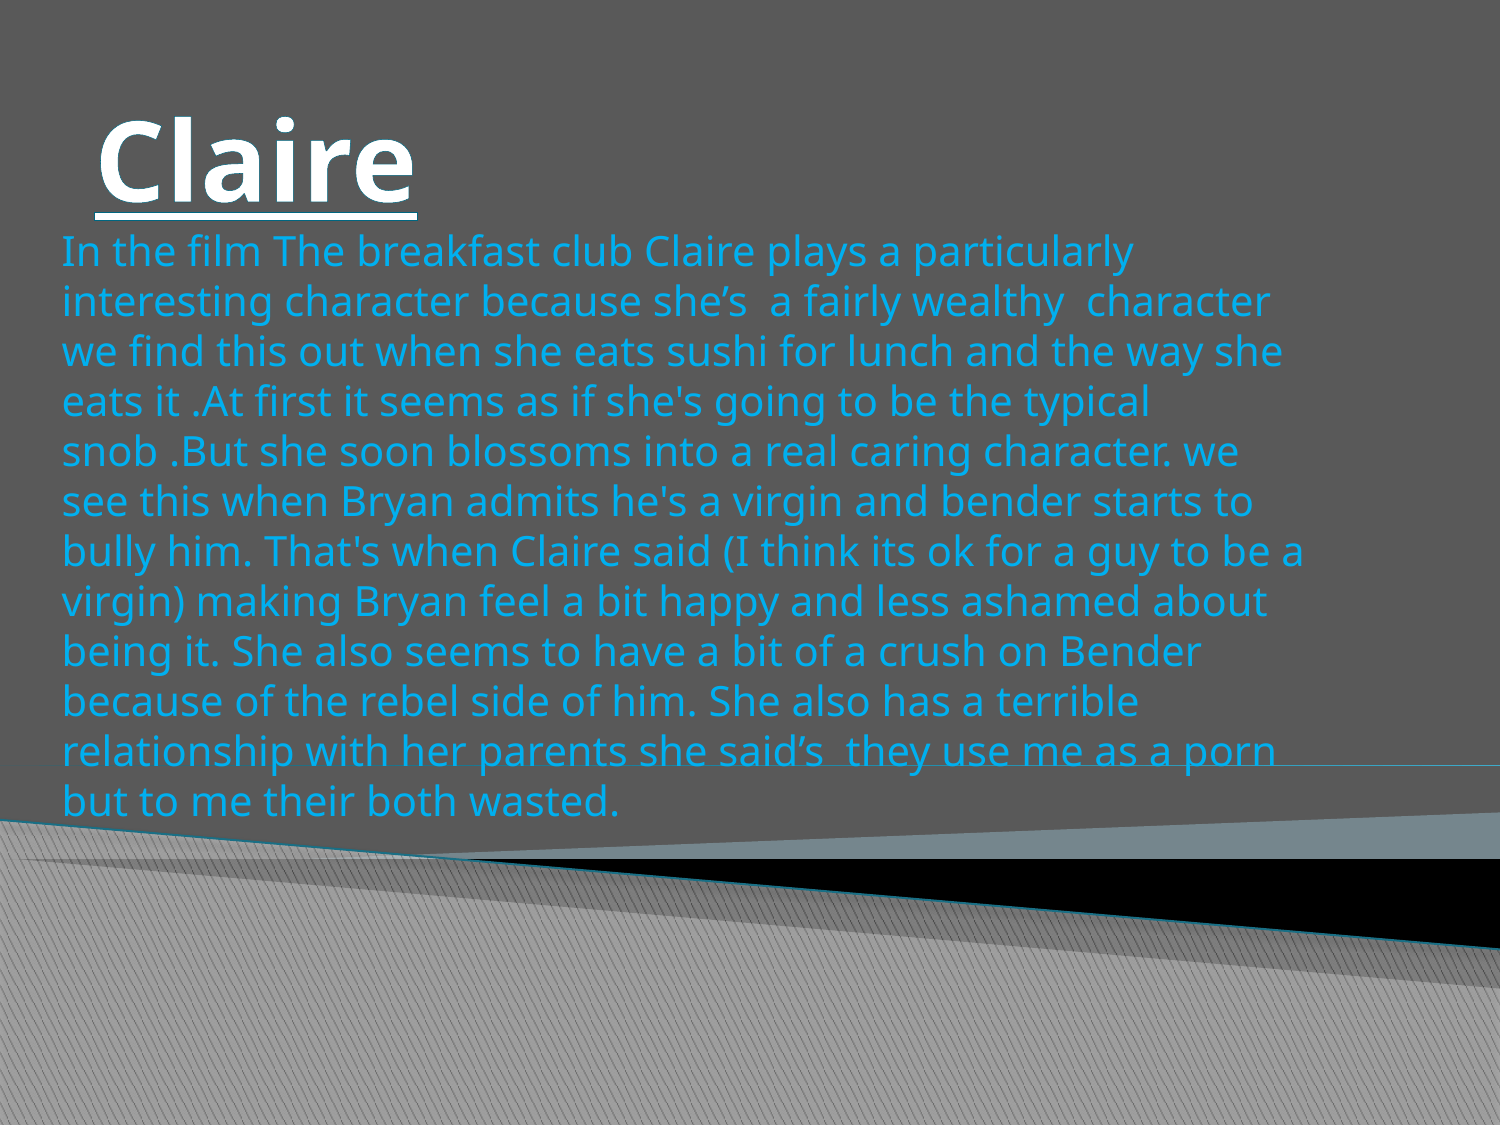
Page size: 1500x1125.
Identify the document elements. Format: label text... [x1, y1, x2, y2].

text_box In the film The breakfast club Claire plays a particularly interesting character because she’s a fairly wealthy character we find this out when she eats sushi for lunch and the way she eats it .At first it seems as if she's going to be the typical snob .But she soon blossoms into a real caring character. we see this when Bryan admits he's a virgin and bender starts to bully him. That's when Claire said (I think its ok for a guy to be a virgin) making Bryan feel a bit happy and less ashamed about being it. She also seems to have a bit of a crush on Bender because of the rebel side of him. She also has a terrible relationship with her parents she said’s they use me as a porn but to me their both wasted. [46, 117, 1325, 833]
picture [5, 859, 1500, 989]
text_box Claire [78, 81, 433, 232]
